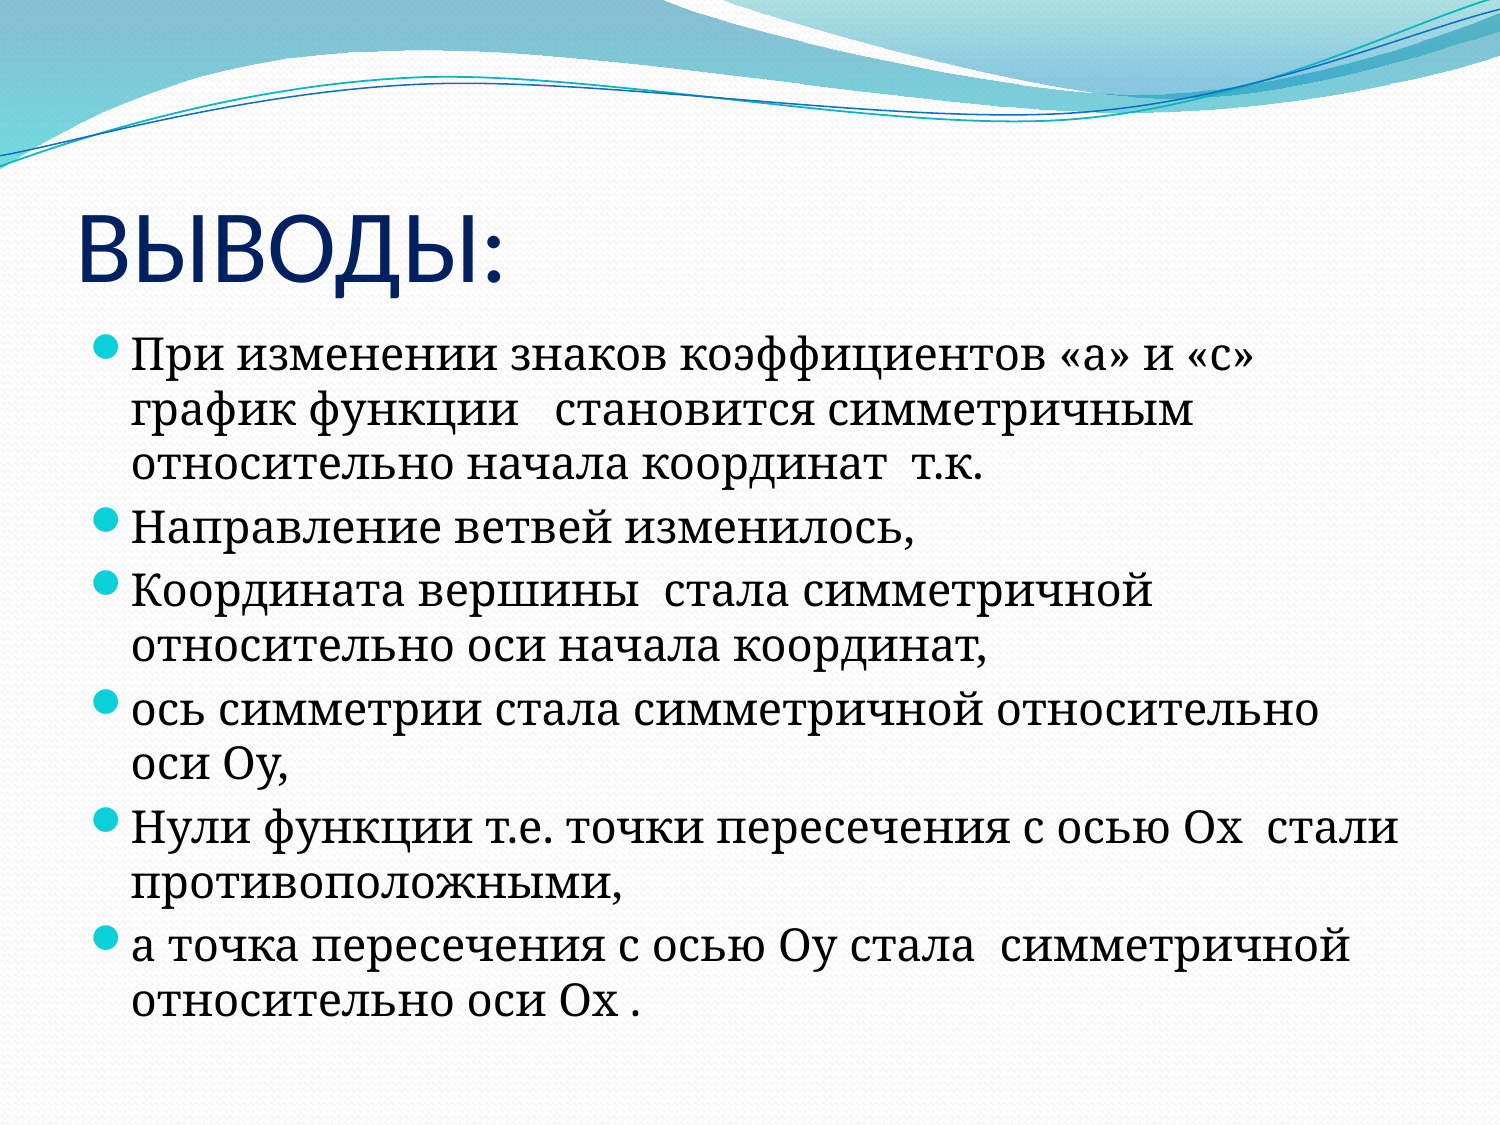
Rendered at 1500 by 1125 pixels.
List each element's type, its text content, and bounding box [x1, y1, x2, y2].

list При изменении знаков коэффициентов «а» и «с» график функции становится симметричным относительно начала координат т.к. Направление ветвей изменилось, Координата вершины стала симметричной относительно оси начала координат, ось симметрии стала симметричной относительно оси Оу, Нули функции т.е. точки пересечения с осью Ох стали противоположными, а точка пересечения с осью Оу стала симметричной относительно оси Ох . [75, 317, 1425, 1038]
title ВЫВОДЫ: [75, 115, 1425, 303]
